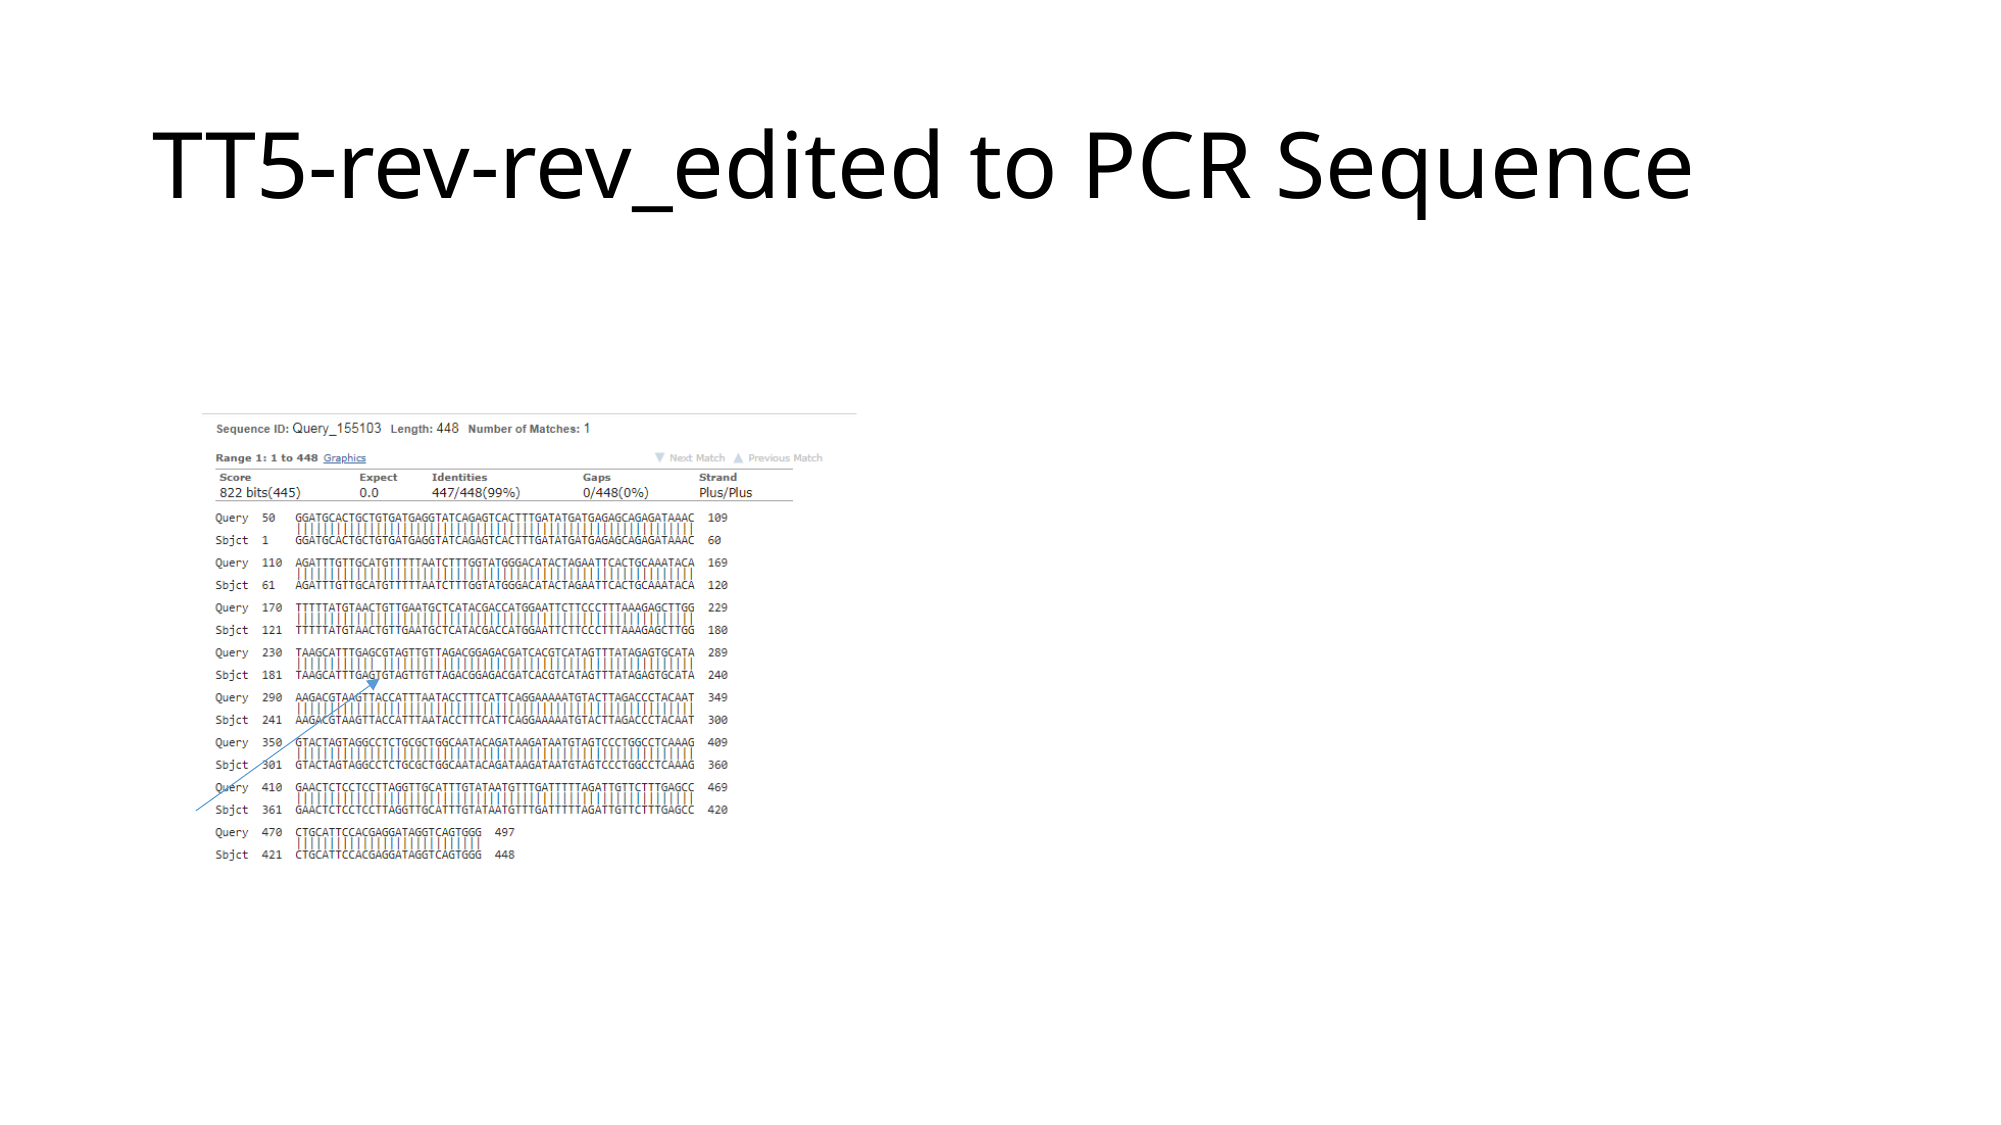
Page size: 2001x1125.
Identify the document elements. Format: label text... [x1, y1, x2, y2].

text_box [195, 678, 380, 811]
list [195, 413, 857, 894]
title TT5-rev-rev_edited to PCR Sequence [137, 59, 1863, 278]
